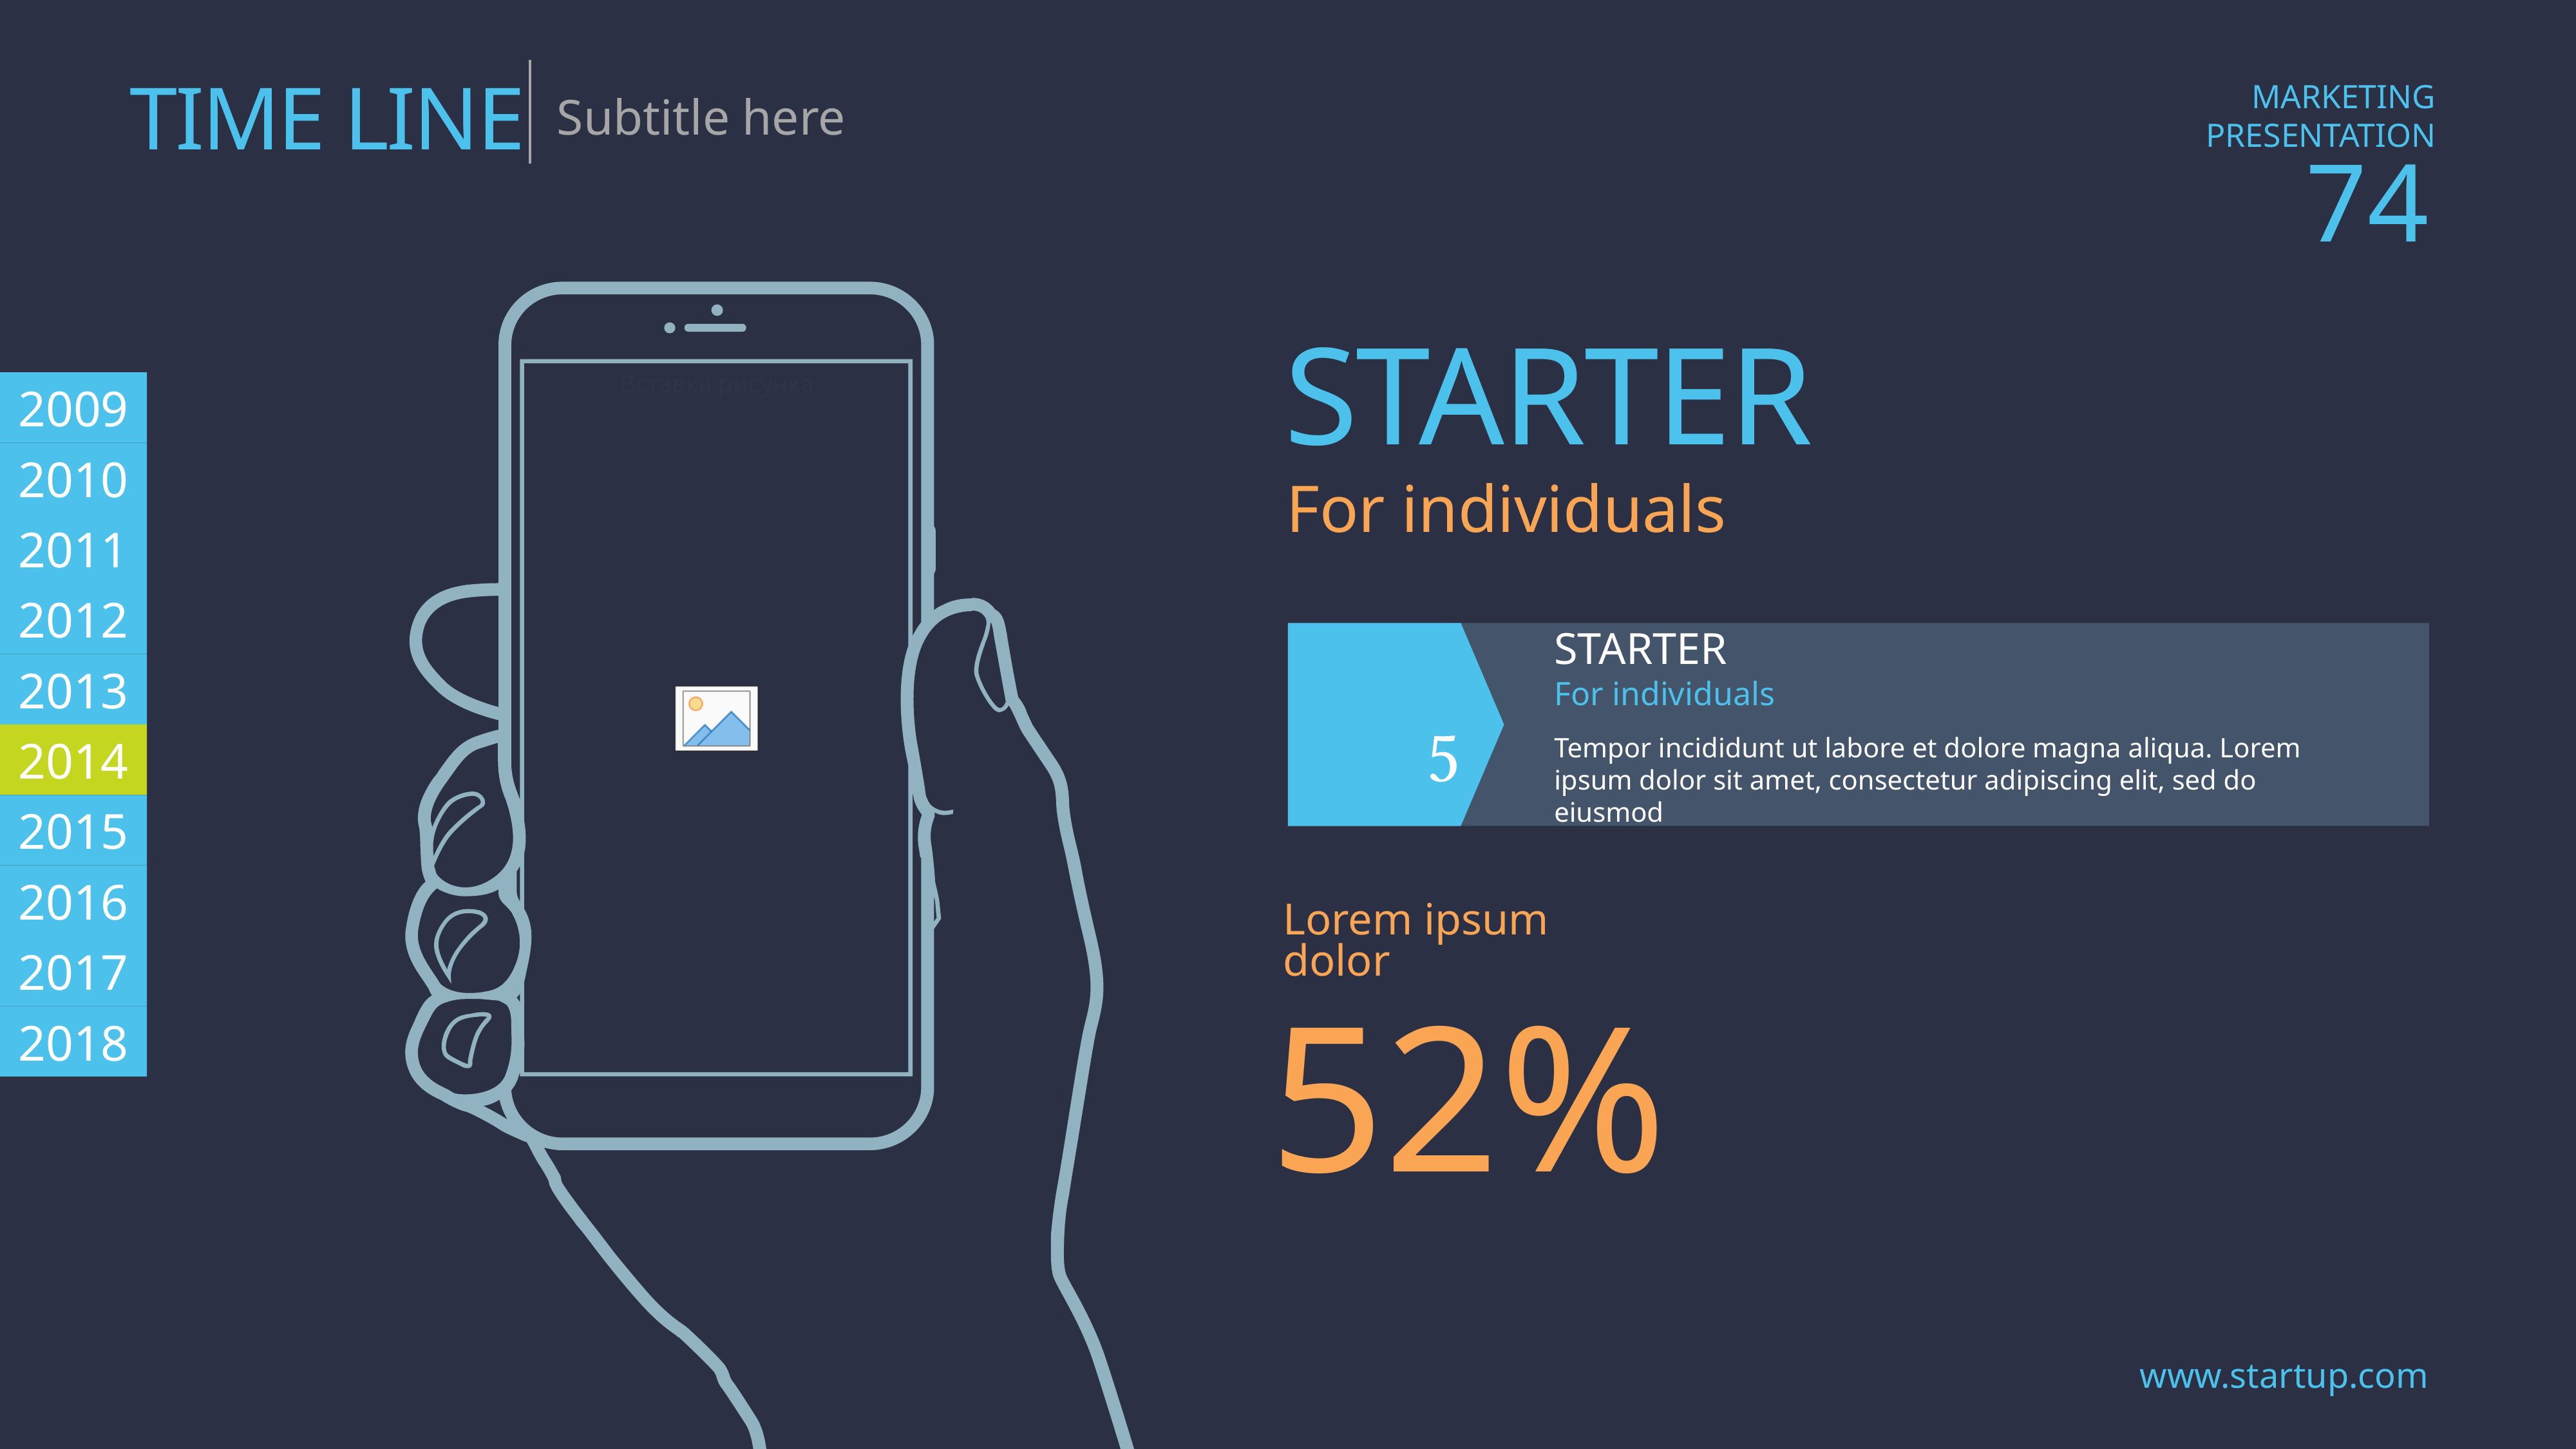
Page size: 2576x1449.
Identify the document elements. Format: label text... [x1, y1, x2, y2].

text_box 2010 [0, 442, 147, 513]
picture [524, 363, 910, 1074]
text_box [441, 1012, 492, 1068]
text_box 2018 [0, 1005, 147, 1077]
text_box 2012 [0, 583, 147, 654]
text_box 2013 [0, 654, 147, 724]
text_box [684, 323, 746, 332]
text_box 2016 [0, 865, 147, 935]
text_box [664, 322, 676, 334]
text_box 2014 [0, 724, 147, 794]
text_box STARTER For individuals Tempor incididunt ut labore et dolore magna aliqua. Lorem ipsum dolor sit amet, consectetur adipiscing elit, sed do eiusmod [1462, 622, 2430, 826]
text_box For individuals [1286, 471, 1727, 545]
text_box Lorem ipsum dolor [1283, 901, 1560, 970]
text_box [711, 304, 723, 316]
text_box 52% [1269, 970, 1667, 1212]
text_box 2015 [0, 794, 147, 865]
text_box [434, 909, 488, 984]
text_box TIME LINE [129, 63, 526, 167]
text_box 2017 [0, 935, 147, 1005]
text_box [405, 281, 1135, 1449]
text_box STARTER [1284, 310, 1813, 471]
text_box  [1287, 622, 1505, 827]
text_box Subtitle here [547, 81, 855, 149]
text_box 2011 [0, 513, 147, 583]
text_box 2009 [0, 372, 147, 442]
